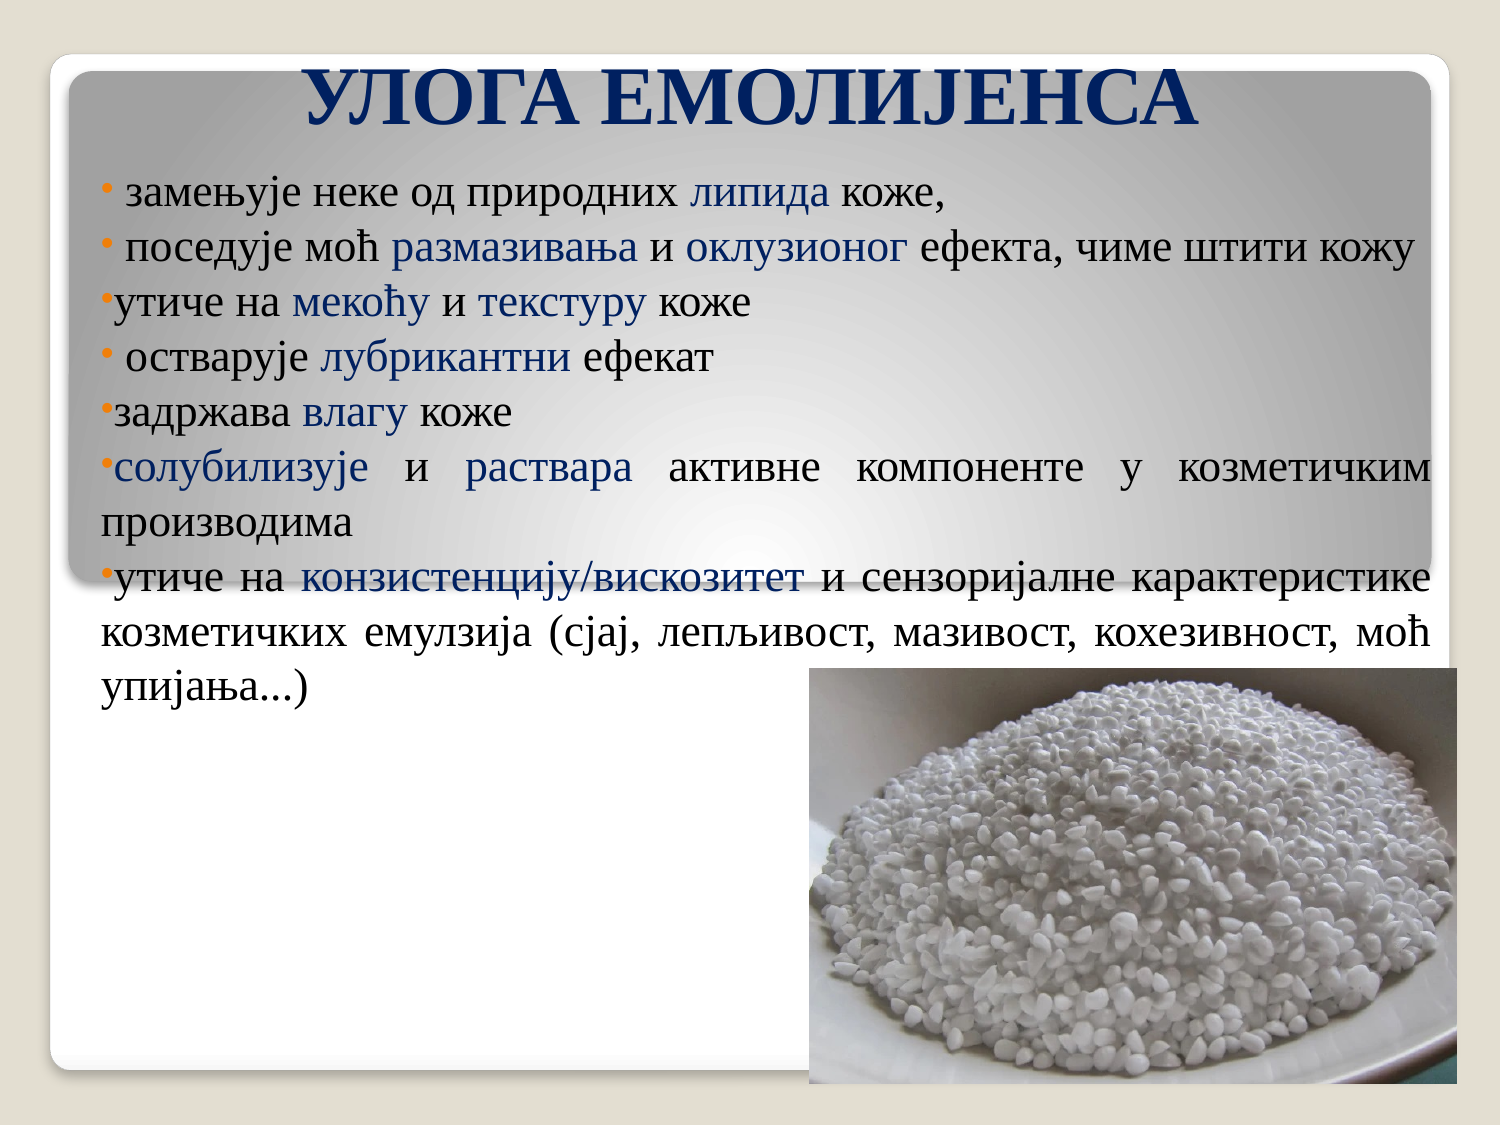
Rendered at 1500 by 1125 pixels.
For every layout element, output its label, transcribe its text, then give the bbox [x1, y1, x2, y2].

title УЛОГА ЕМОЛИЈЕНСА [112, 30, 1388, 149]
picture [808, 668, 1457, 1084]
subtitle замењује неке од природних липида коже, поседује моћ размазивања и оклузионог ефекта, чиме штити кожу утиче на мекоћу и текстуру коже остварује лубрикантни ефекат задржава влагу коже солубилизује и раствара активне компоненте у козметичким производима утиче на конзистенцију/вискозитет и сензоријалне карактеристике козметичких емулзија (сјај, лепљивост, мазивост, кохезивност, моћ упијања...) [64, 160, 1447, 965]
